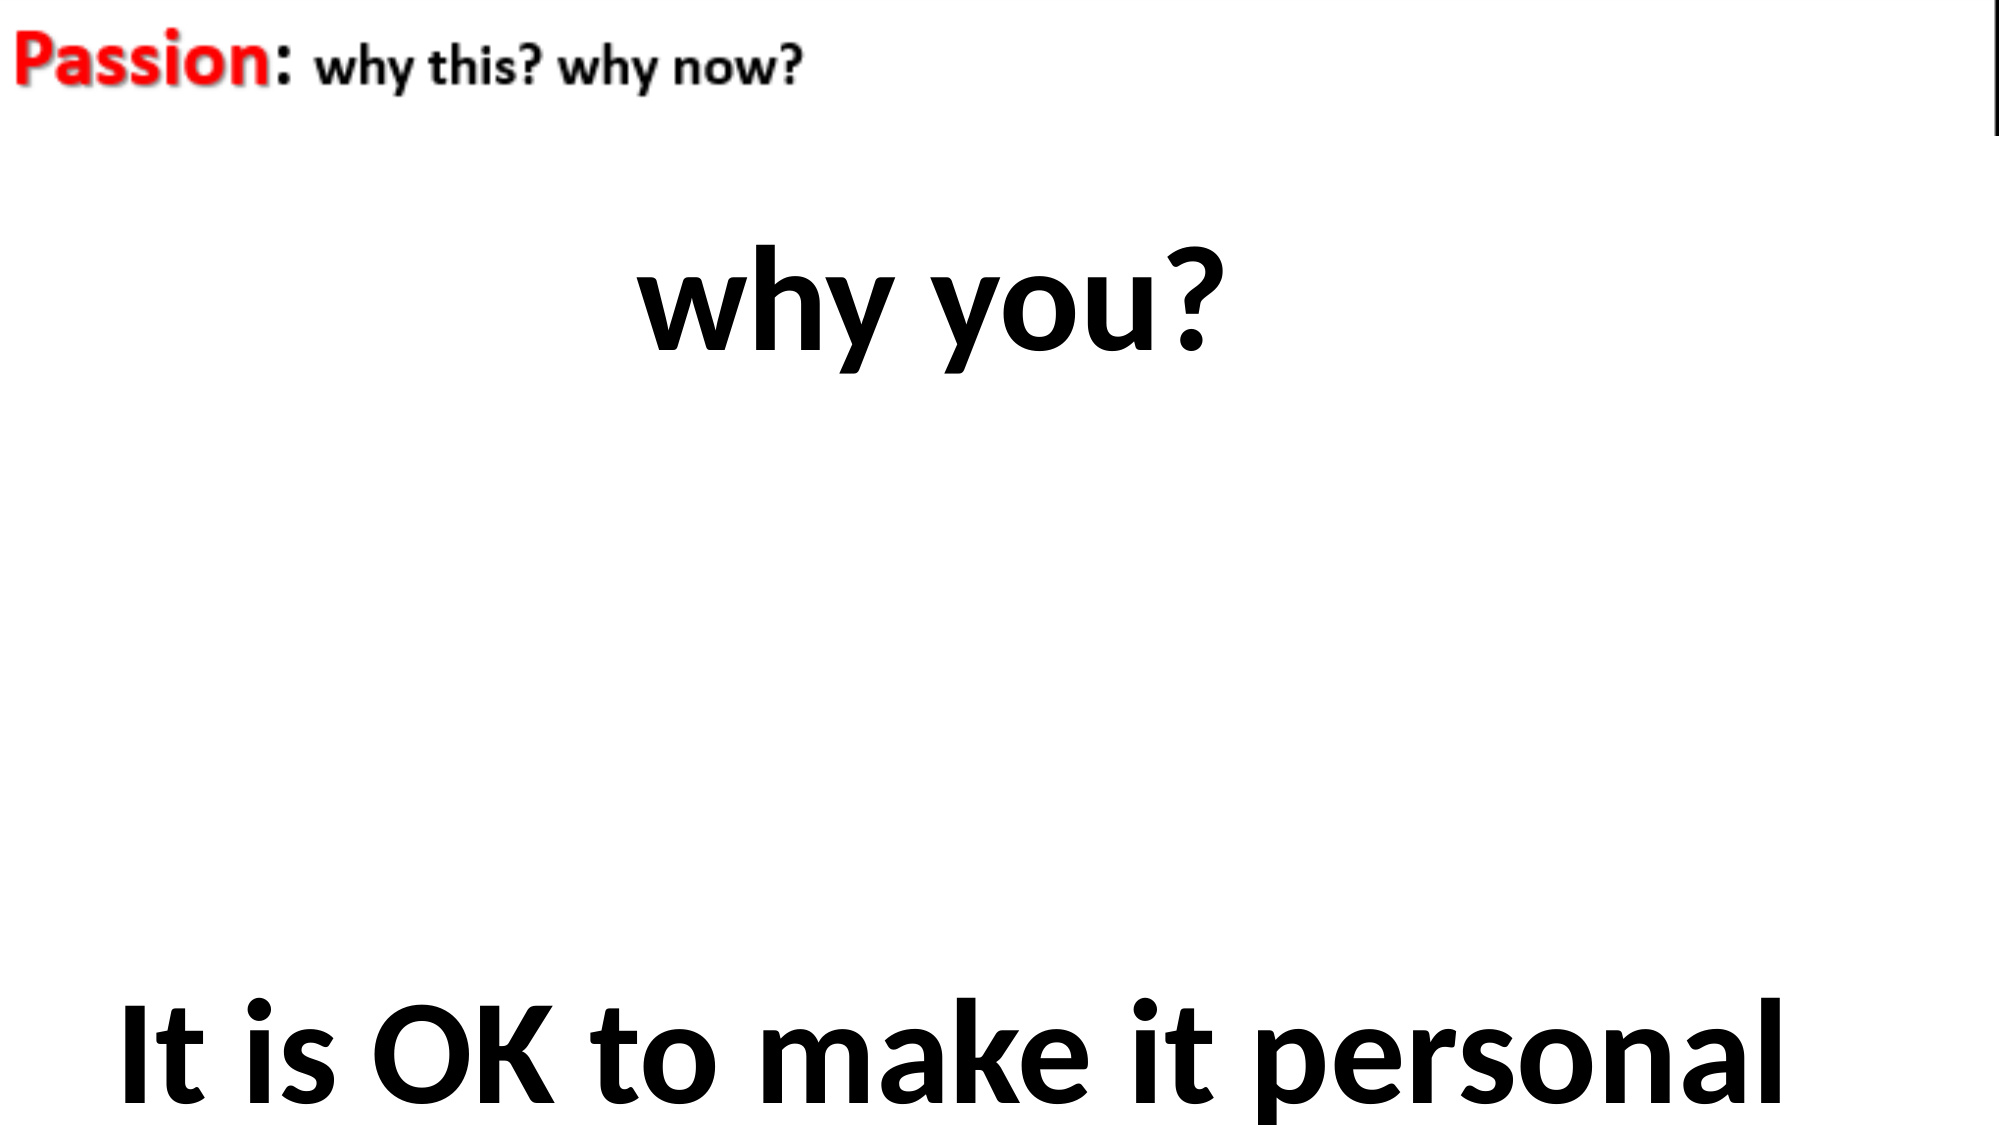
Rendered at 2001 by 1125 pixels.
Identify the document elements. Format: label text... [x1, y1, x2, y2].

text_box why you? [621, 193, 1246, 388]
picture [0, 0, 1999, 136]
text_box It is OK to make it personal [100, 946, 1806, 1125]
